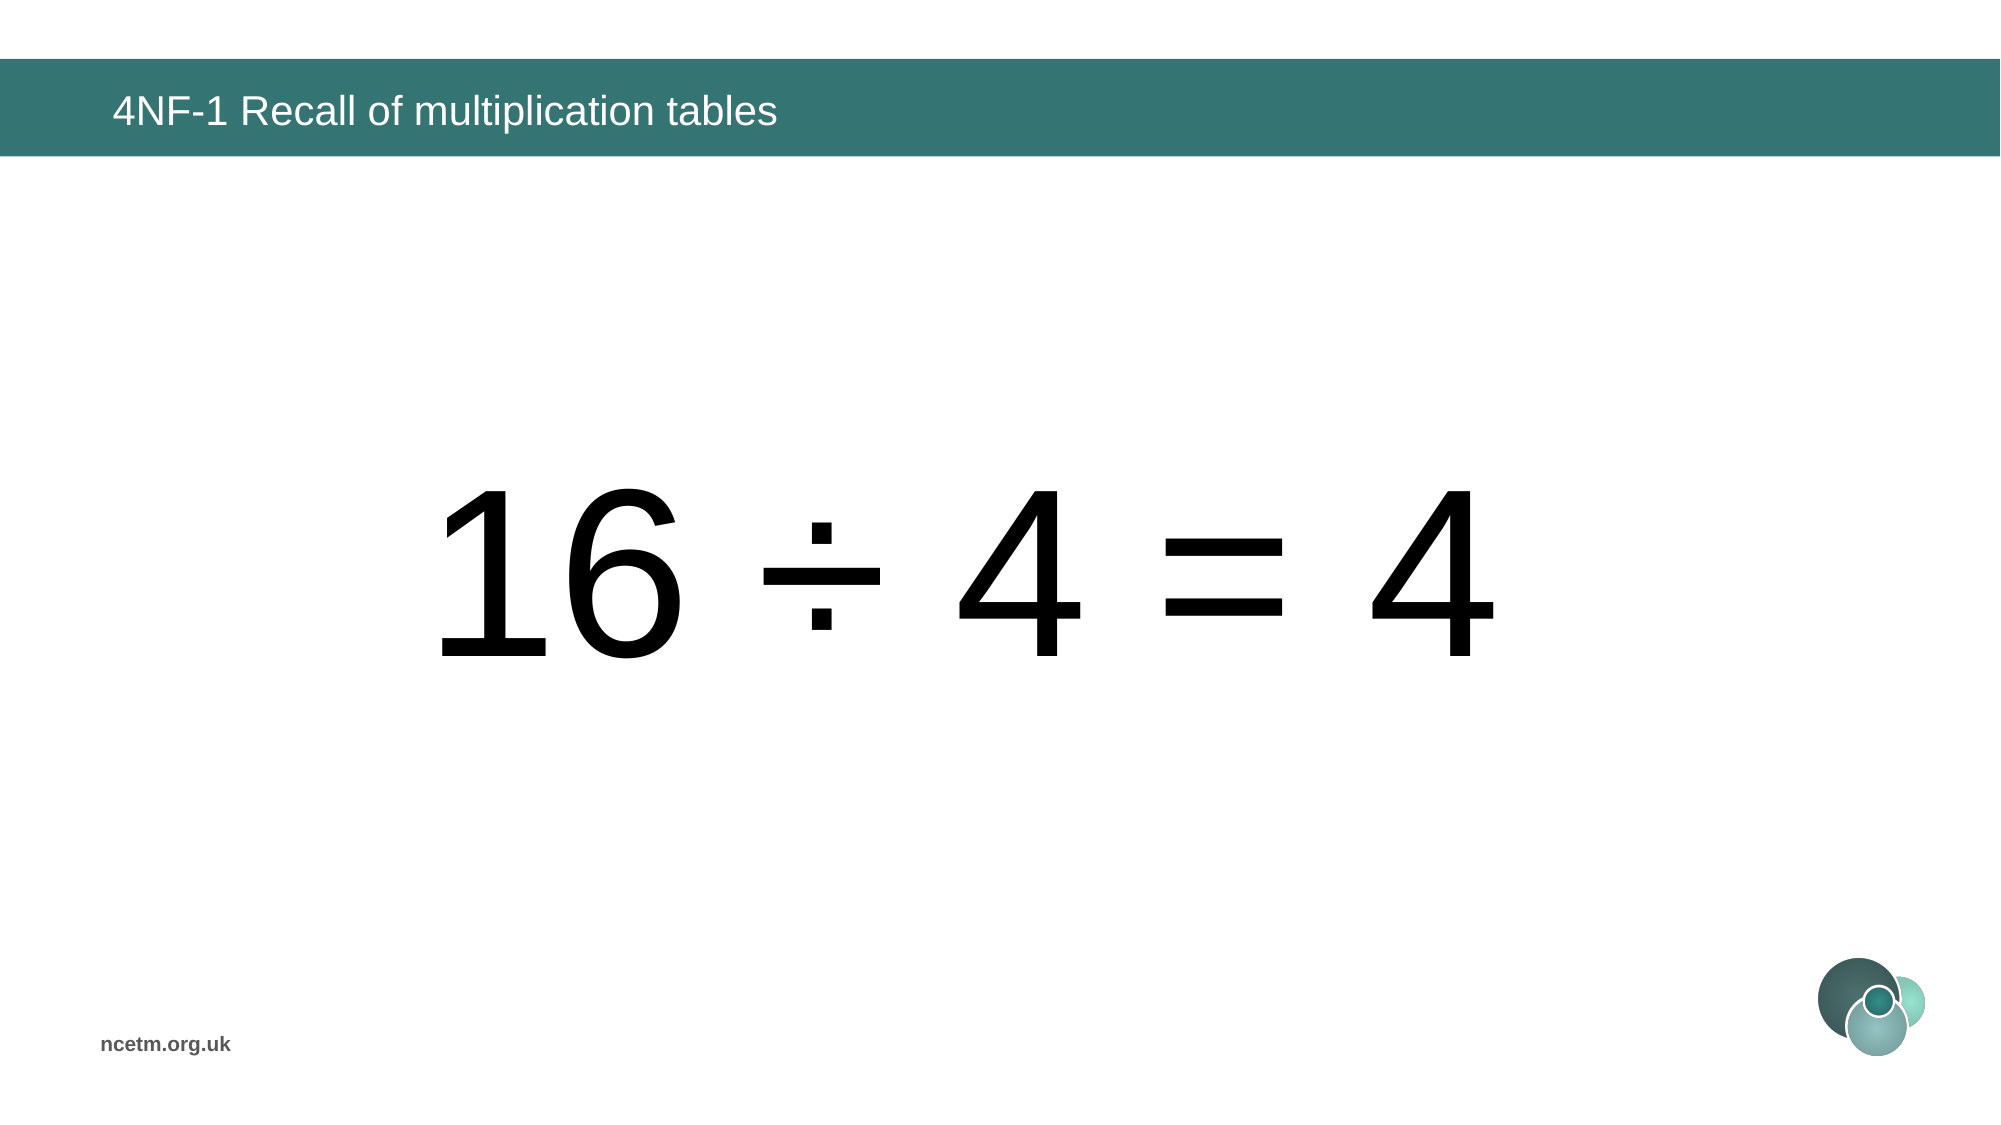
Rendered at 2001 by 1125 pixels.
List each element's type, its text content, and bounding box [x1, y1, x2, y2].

text_box 16 ÷ 4 = [409, 409, 1353, 712]
text_box 4 [1353, 409, 1517, 712]
picture [1818, 958, 1925, 1056]
title 4NF-1 Recall of multiplication tables [97, 76, 1945, 147]
